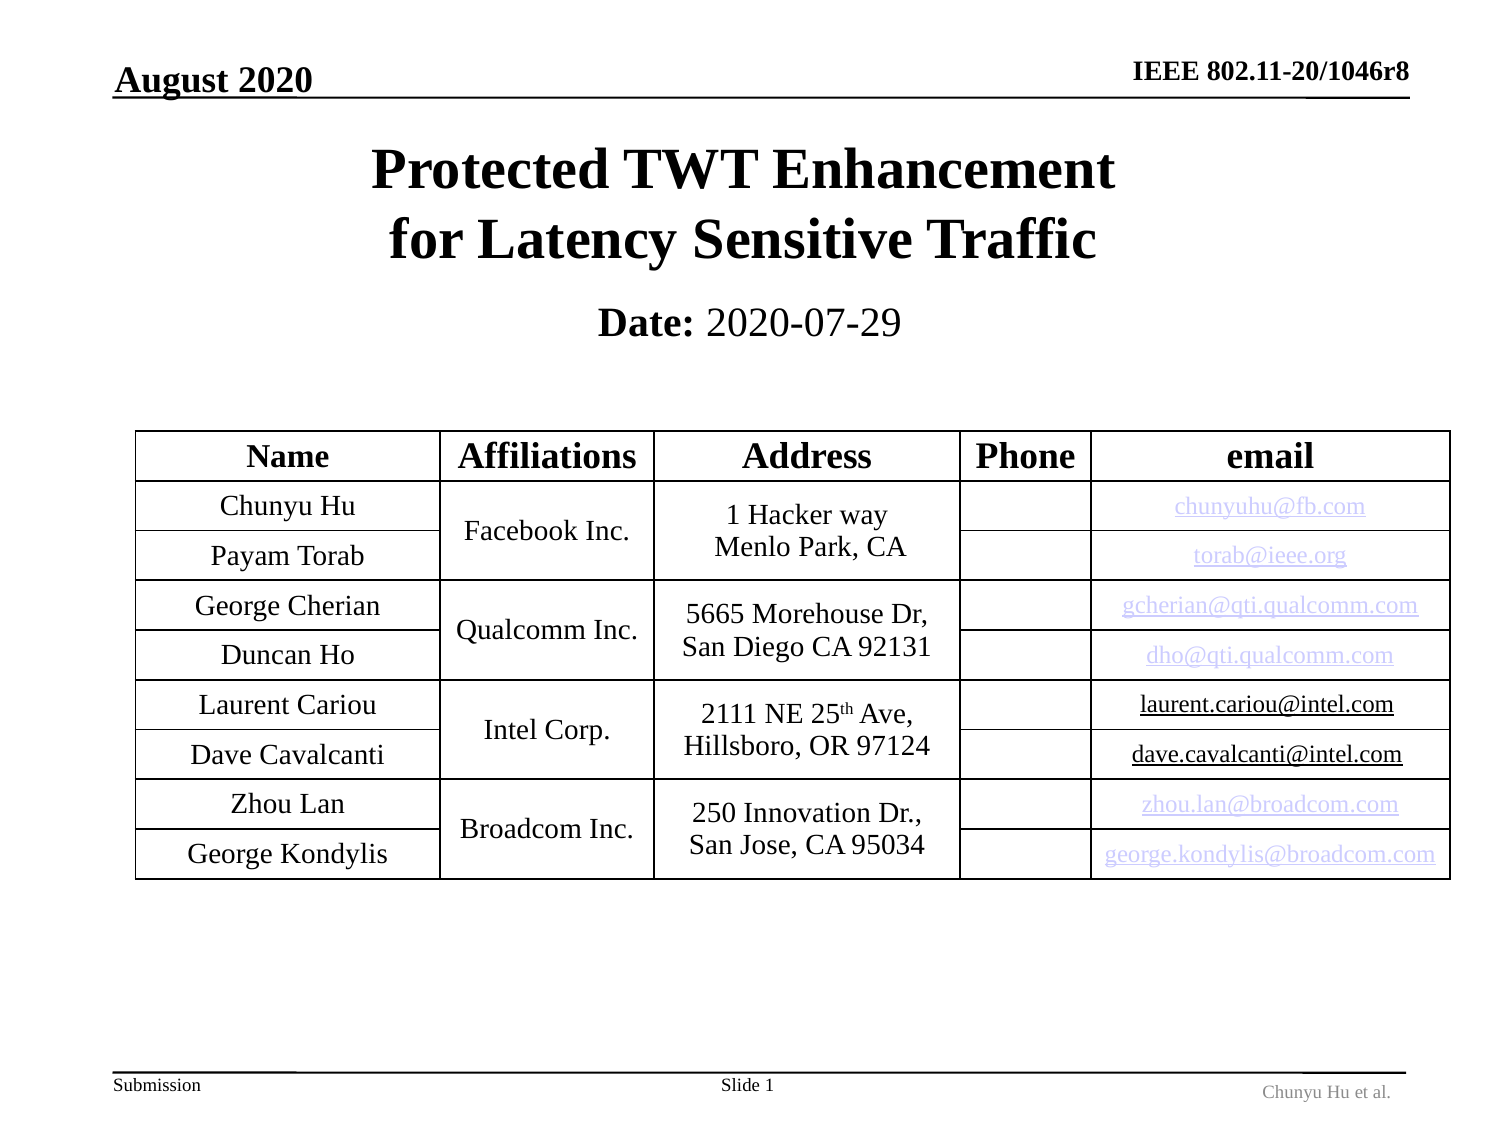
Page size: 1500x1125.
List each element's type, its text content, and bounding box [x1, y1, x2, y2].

table_cell Broadcom Inc. [441, 780, 653, 878]
table_cell dho@qti.qualcomm.com [1092, 631, 1449, 679]
title Protected TWT Enhancement for Latency Sensitive Traffic [62, 112, 1426, 288]
list Date: 2020-07-29 [112, 288, 1388, 351]
table_cell Duncan Ho [136, 631, 439, 679]
table_cell [961, 780, 1090, 828]
table_cell [961, 830, 1090, 878]
table_header Affiliations [441, 432, 653, 480]
table_cell [961, 581, 1090, 629]
table_header Address [655, 432, 959, 480]
table_header Phone [961, 432, 1090, 480]
table_cell [961, 482, 1090, 530]
table_header email [1092, 432, 1449, 480]
table_cell Facebook Inc. [441, 482, 653, 579]
table_cell 2111 NE 25th Ave, Hillsboro, OR 97124 [655, 681, 959, 778]
table_cell Dave Cavalcanti [136, 730, 439, 778]
table_cell george.kondylis@broadcom.com [1092, 830, 1449, 878]
table_cell Payam Torab [136, 531, 439, 579]
table_cell 5665 Morehouse Dr, San Diego CA 92131 [655, 581, 959, 679]
table_header Name [136, 432, 439, 480]
table_cell Qualcomm Inc. [441, 581, 653, 679]
slide_number Slide 1 [702, 1072, 793, 1111]
table_cell [961, 730, 1090, 778]
table_cell 1 Hacker way Menlo Park, CA [655, 482, 959, 579]
table_cell torab@ieee.org [1092, 531, 1449, 579]
footer Chunyu Hu et al. [877, 1072, 1407, 1110]
table_cell [961, 631, 1090, 679]
table_cell Intel Corp. [441, 681, 653, 778]
table_cell Chunyu Hu [136, 482, 439, 530]
table_cell George Kondylis [136, 830, 439, 878]
table_cell zhou.lan@broadcom.com [1092, 780, 1449, 828]
table_cell gcherian@qti.qualcomm.com [1092, 581, 1449, 629]
table_cell chunyuhu@fb.com [1092, 482, 1449, 530]
table_cell Zhou Lan [136, 780, 439, 828]
table_cell laurent.cariou@intel.com [1092, 681, 1449, 729]
table_cell [961, 531, 1090, 579]
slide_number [114, 54, 325, 100]
table_cell George Cherian [136, 581, 439, 629]
table_cell Laurent Cariou [136, 681, 439, 729]
table_cell dave.cavalcanti@intel.com [1092, 730, 1449, 778]
table_cell 250 Innovation Dr., San Jose, CA 95034 [655, 780, 959, 878]
table_cell [961, 681, 1090, 729]
